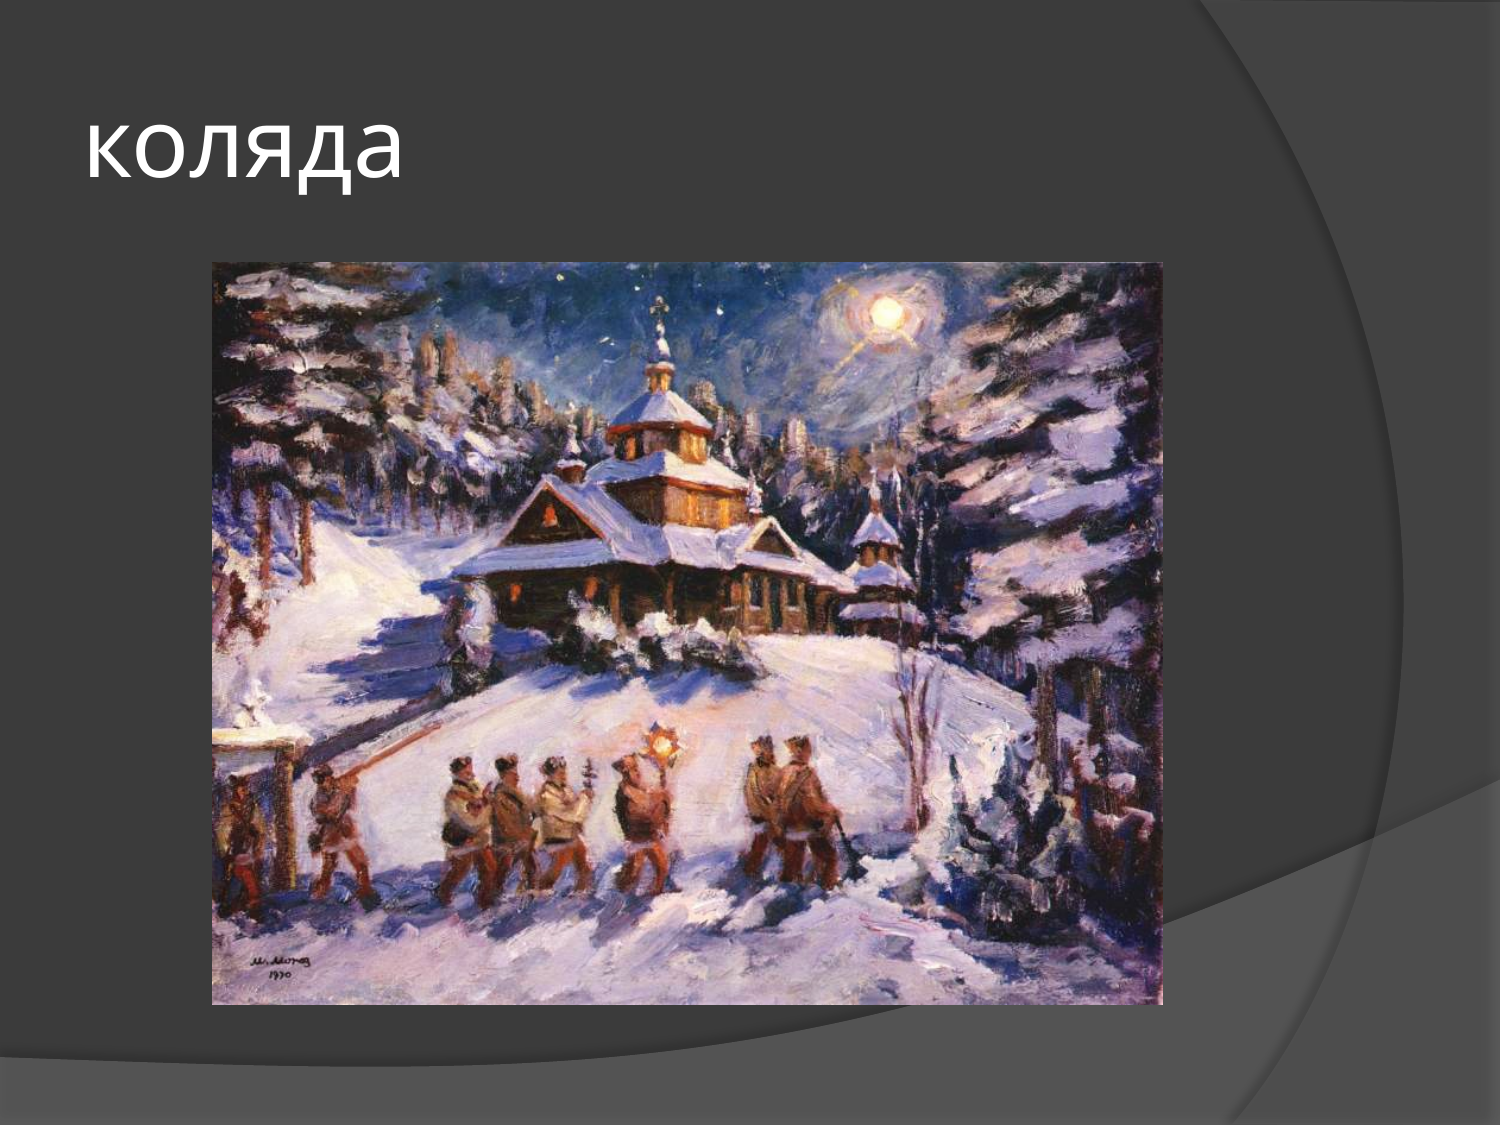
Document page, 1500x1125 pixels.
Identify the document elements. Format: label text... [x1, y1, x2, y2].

title коляда [75, 45, 1300, 233]
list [212, 262, 1163, 1006]
